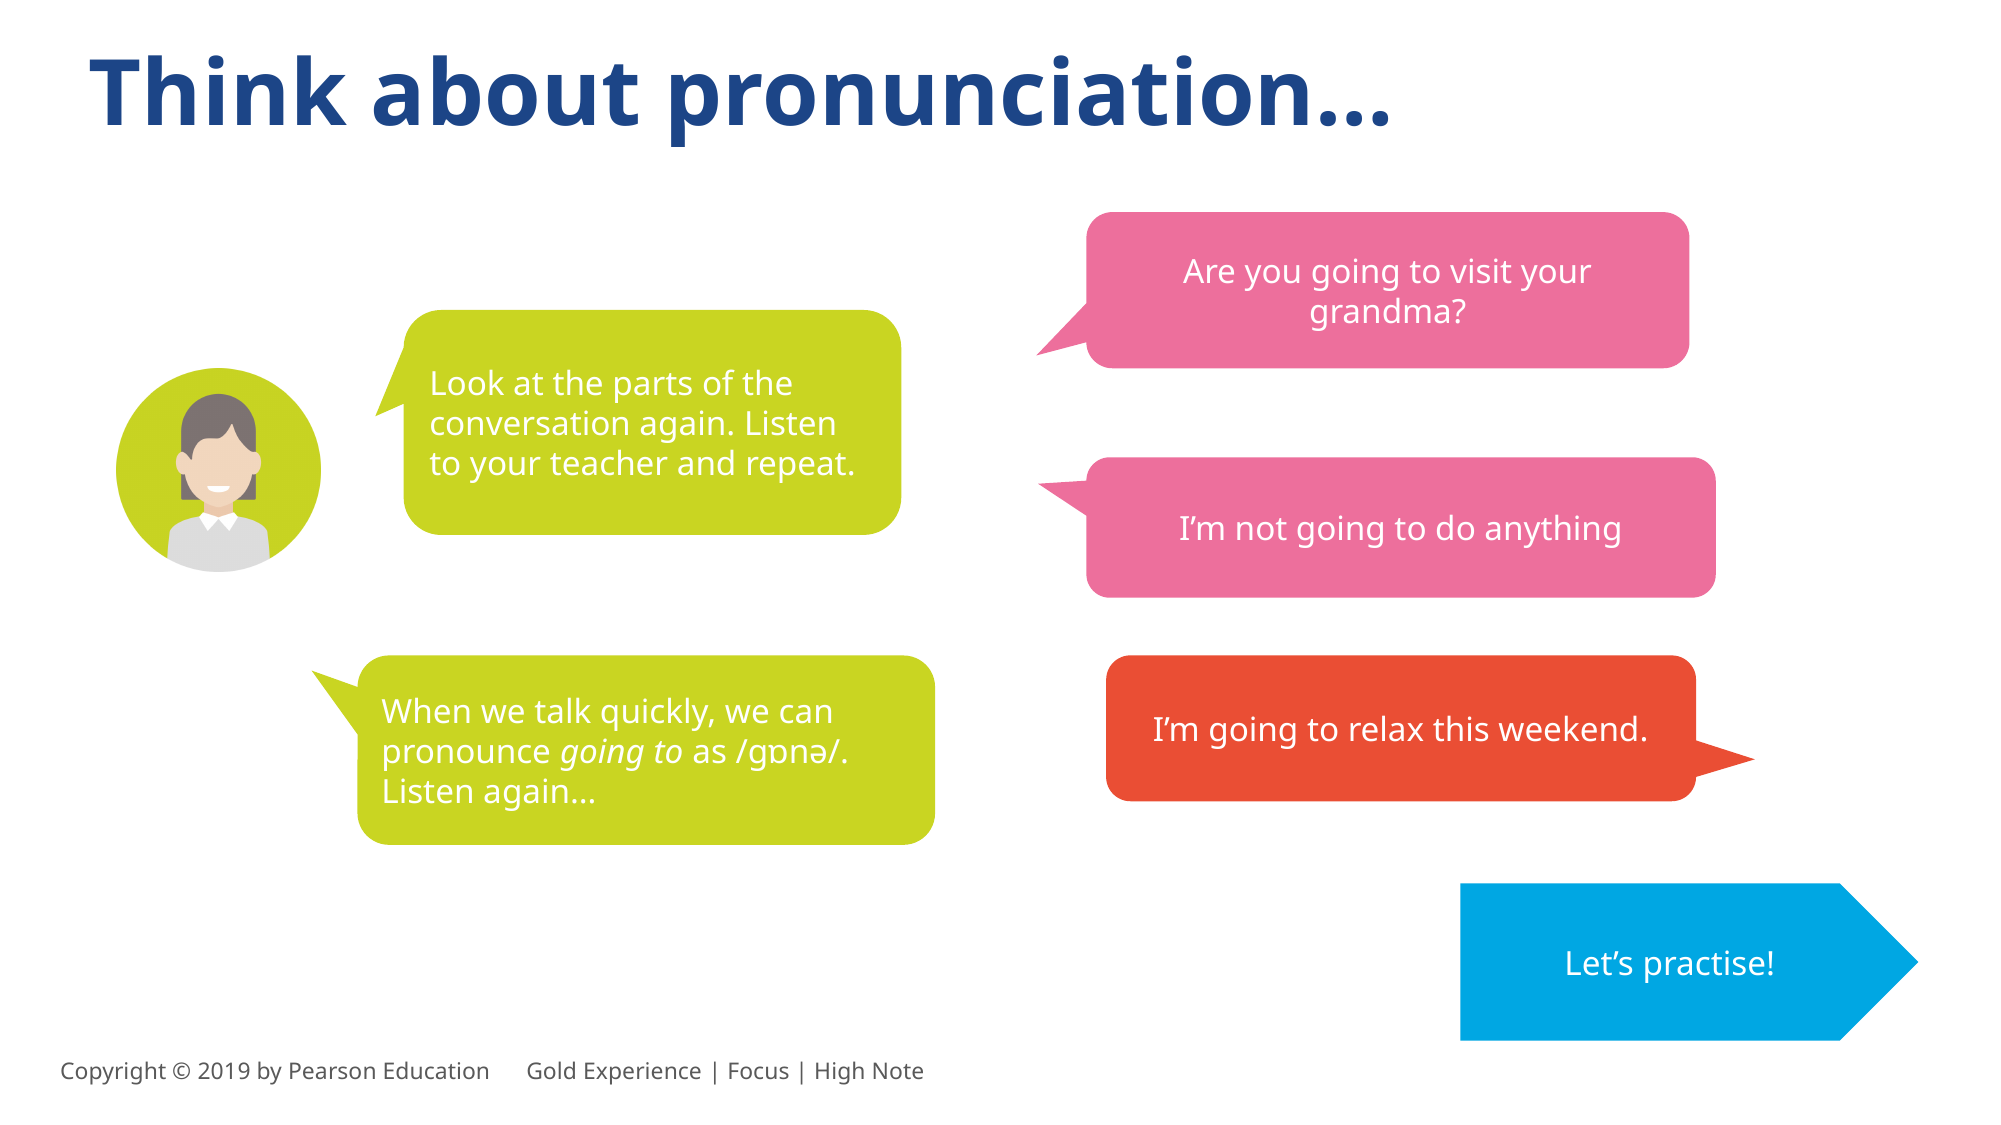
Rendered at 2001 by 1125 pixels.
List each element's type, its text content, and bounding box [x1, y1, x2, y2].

text_box I’m going to relax this weekend. [1104, 653, 1757, 804]
text_box Look at the parts of the conversation again. Listen to your teacher and repeat. [373, 307, 904, 538]
footer Copyright © 2019 by Pearson Education Gold Experience | Focus | High Note [45, 1040, 1084, 1101]
text_box I’m not going to do anything [1036, 455, 1718, 600]
picture [116, 367, 321, 572]
text_box Are you going to visit your grandma? [1034, 209, 1692, 371]
text_box Think about pronunciation… [73, 39, 1716, 172]
text_box When we talk quickly, we can pronounce going to as /gɒnə/. Listen again… [309, 653, 938, 847]
text_box Let’s practise! [1458, 881, 1921, 1043]
